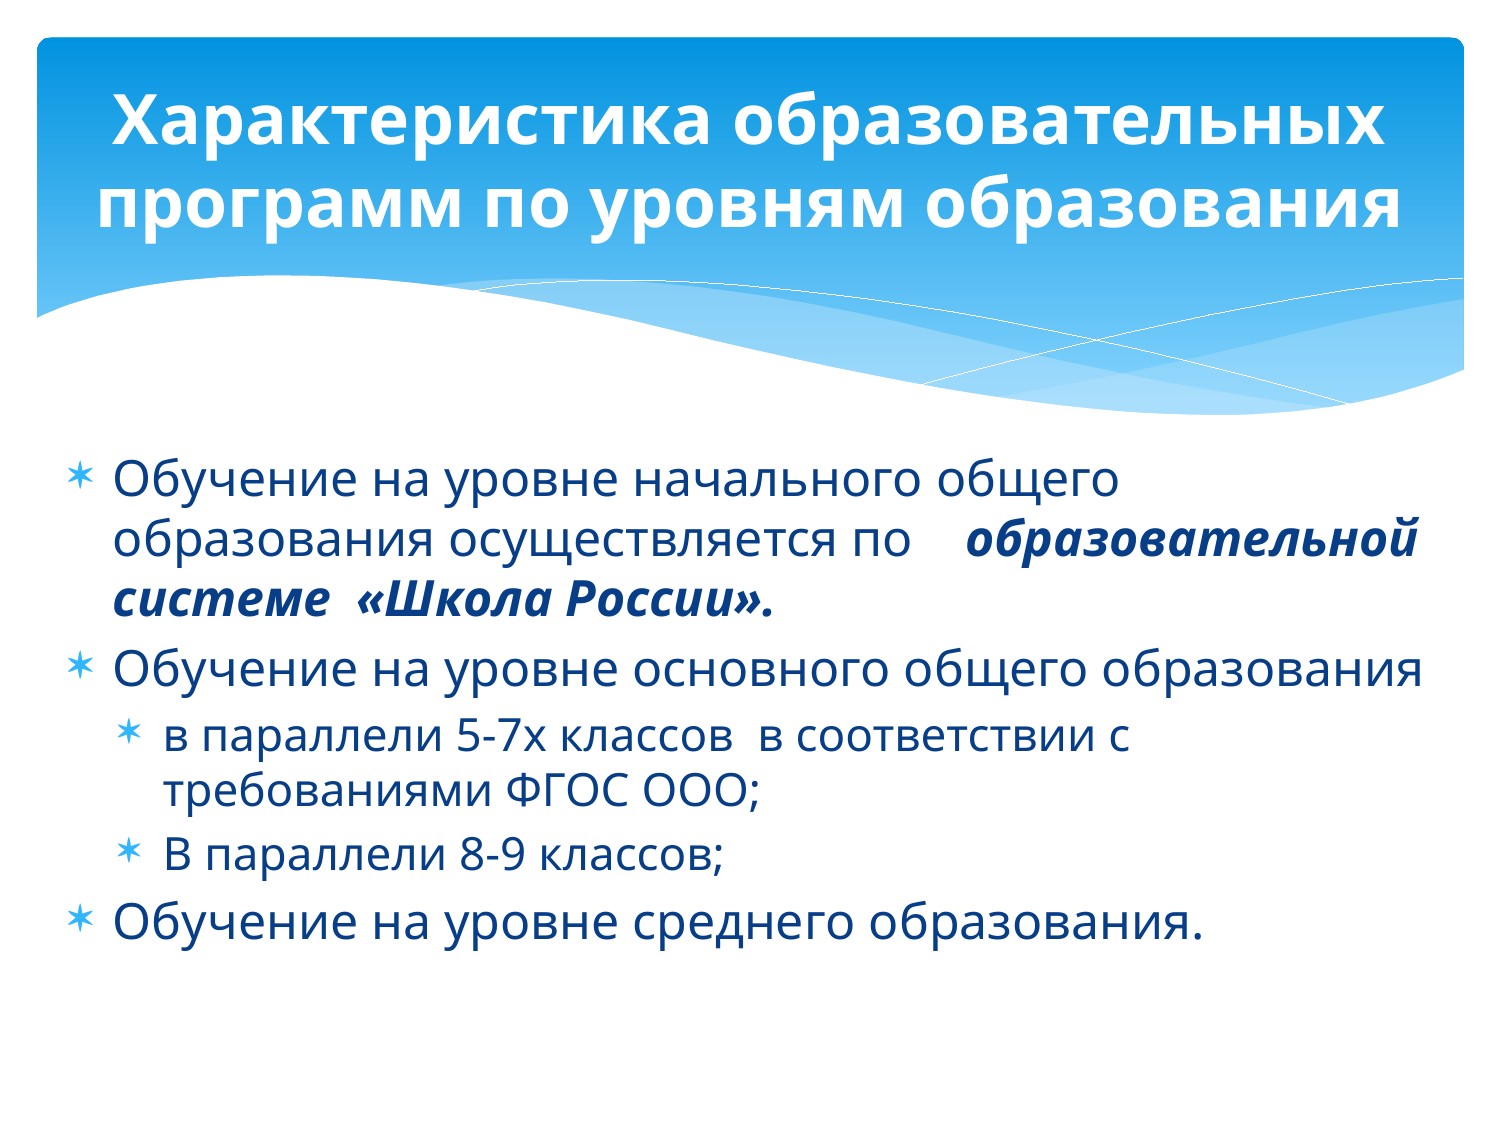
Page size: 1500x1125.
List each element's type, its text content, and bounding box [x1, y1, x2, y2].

list Обучение на уровне начального общего образования осуществляется по образовательной системе «Школа России». Обучение на уровне основного общего образования в параллели 5-7х классов в соответствии с требованиями ФГОС ООО; В параллели 8-9 классов; Обучение на уровне среднего образования. [52, 438, 1460, 1006]
title Характеристика образовательных программ по уровням образования [74, 55, 1426, 262]
